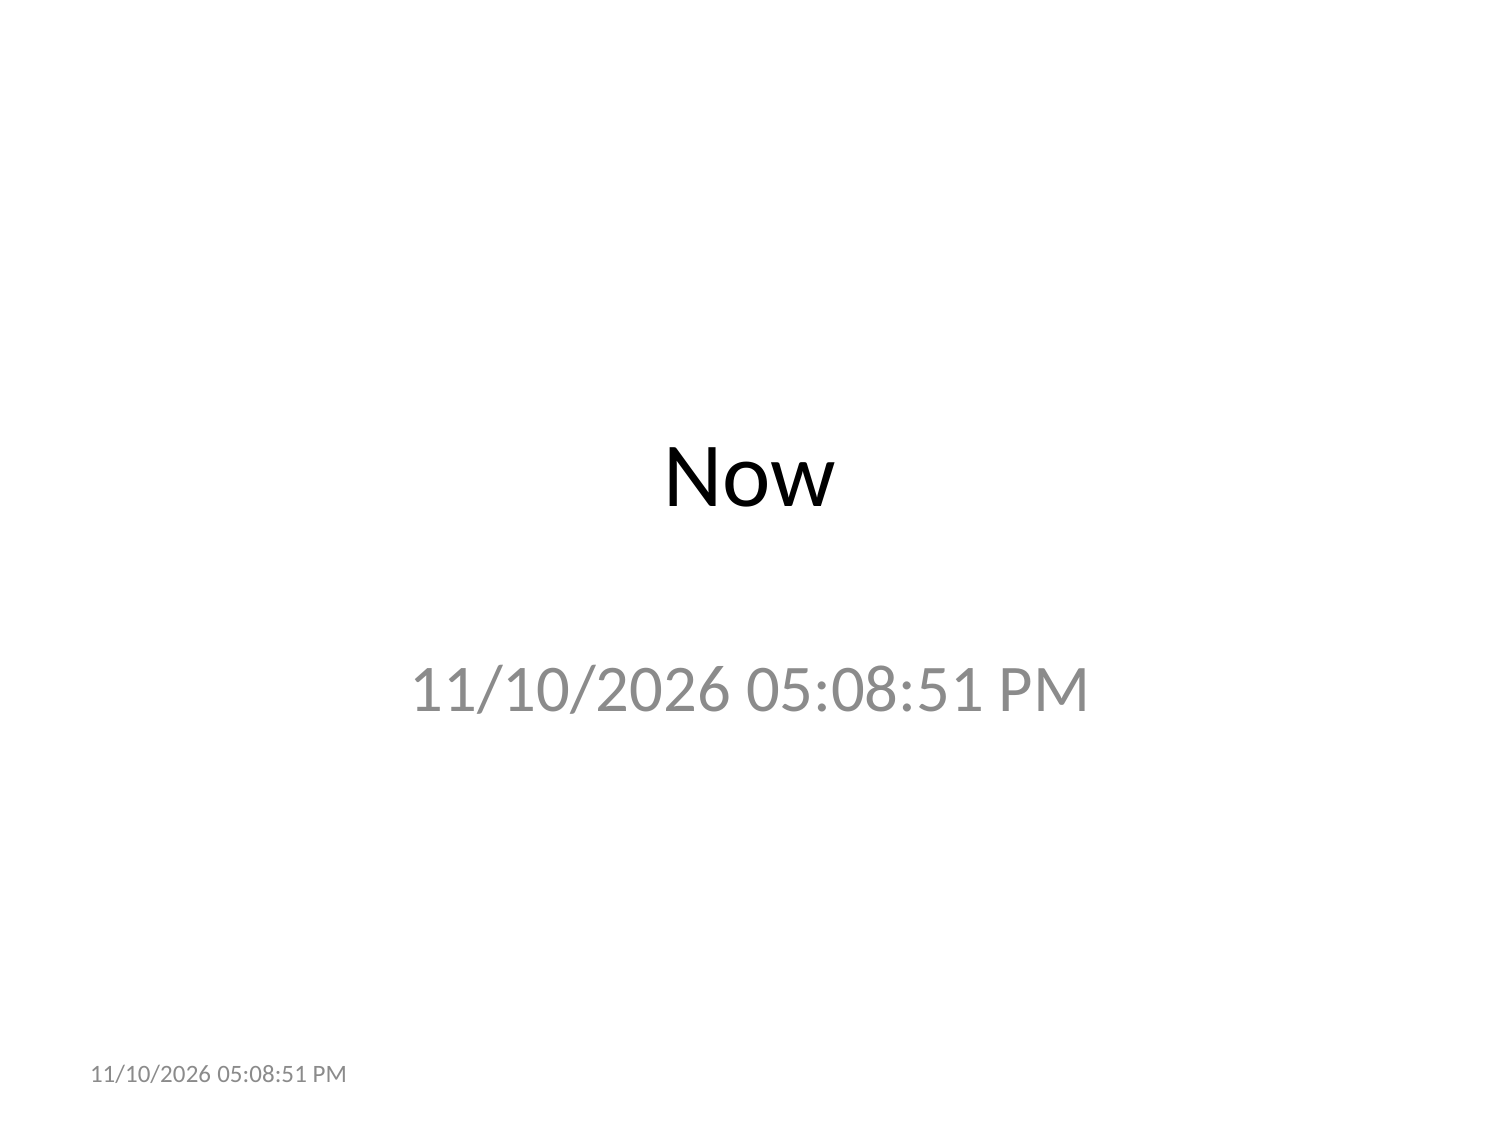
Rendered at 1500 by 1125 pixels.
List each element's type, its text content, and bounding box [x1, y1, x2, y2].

title Now [112, 349, 1388, 591]
subtitle 2011-12-19 10:20:04 AM [225, 637, 1275, 925]
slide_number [75, 1042, 425, 1103]
